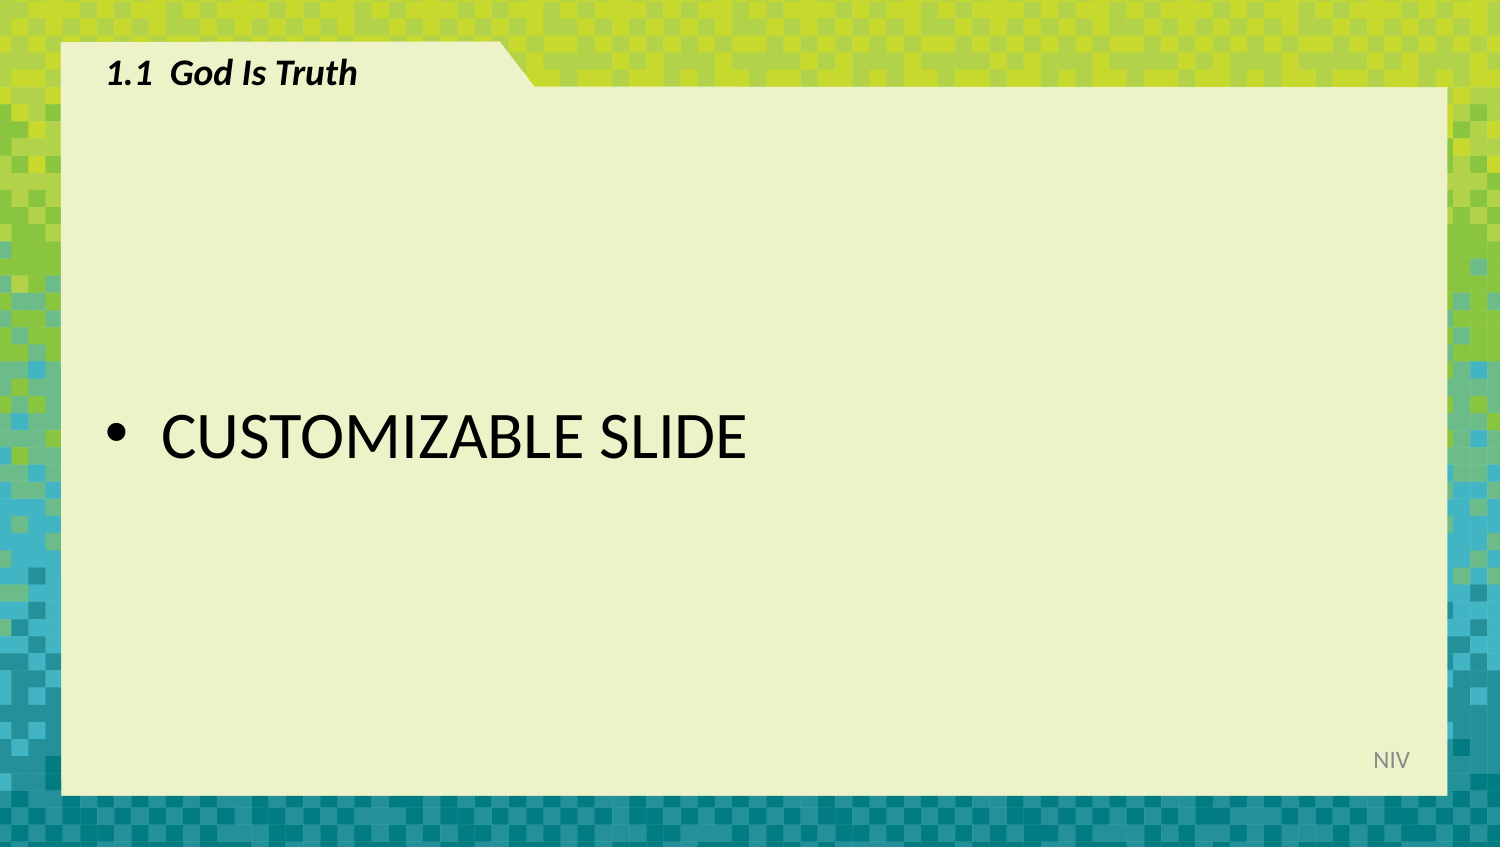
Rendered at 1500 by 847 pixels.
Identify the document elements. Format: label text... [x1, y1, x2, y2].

list CUSTOMIZABLE SLIDE [89, 141, 1403, 722]
picture [0, 0, 1500, 847]
title 1.1 God Is Truth [89, 33, 1420, 108]
footer NIV [950, 736, 1425, 782]
